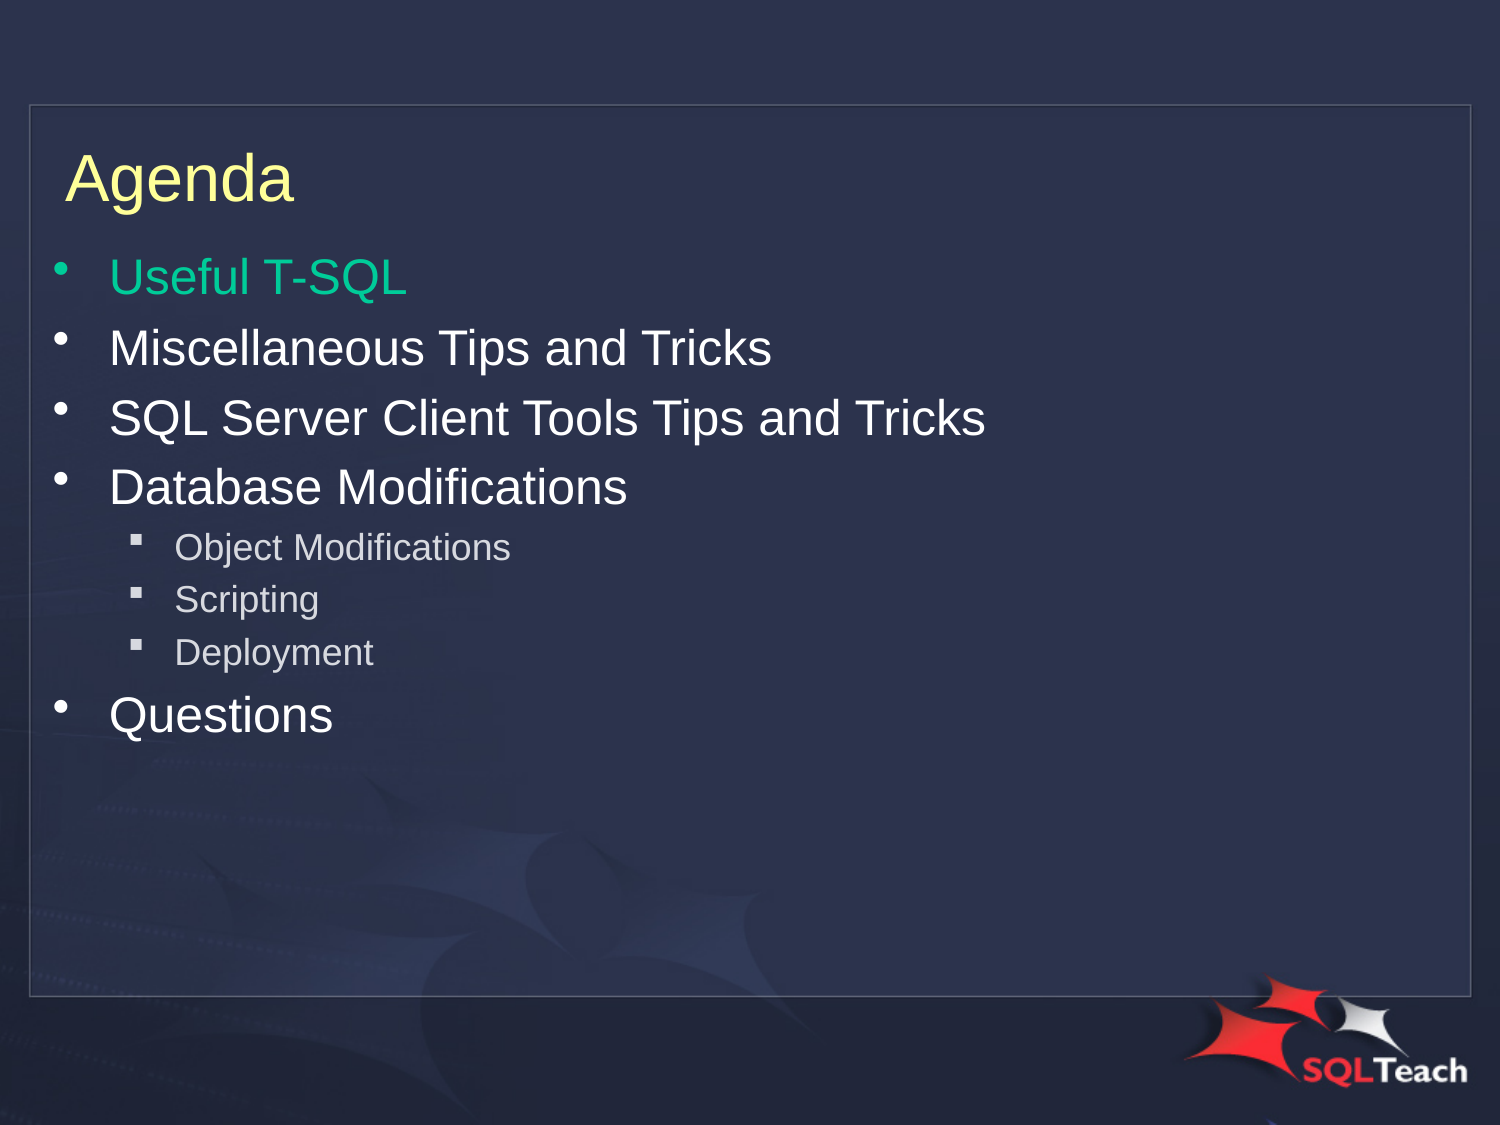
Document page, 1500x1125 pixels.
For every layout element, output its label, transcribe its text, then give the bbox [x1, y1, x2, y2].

title Agenda [49, 137, 1326, 213]
list Useful T-SQL Miscellaneous Tips and Tricks SQL Server Client Tools Tips and Tricks Database Modifications Object Modifications Scripting Deployment Questions [37, 237, 1414, 961]
picture [0, 0, 1500, 1125]
